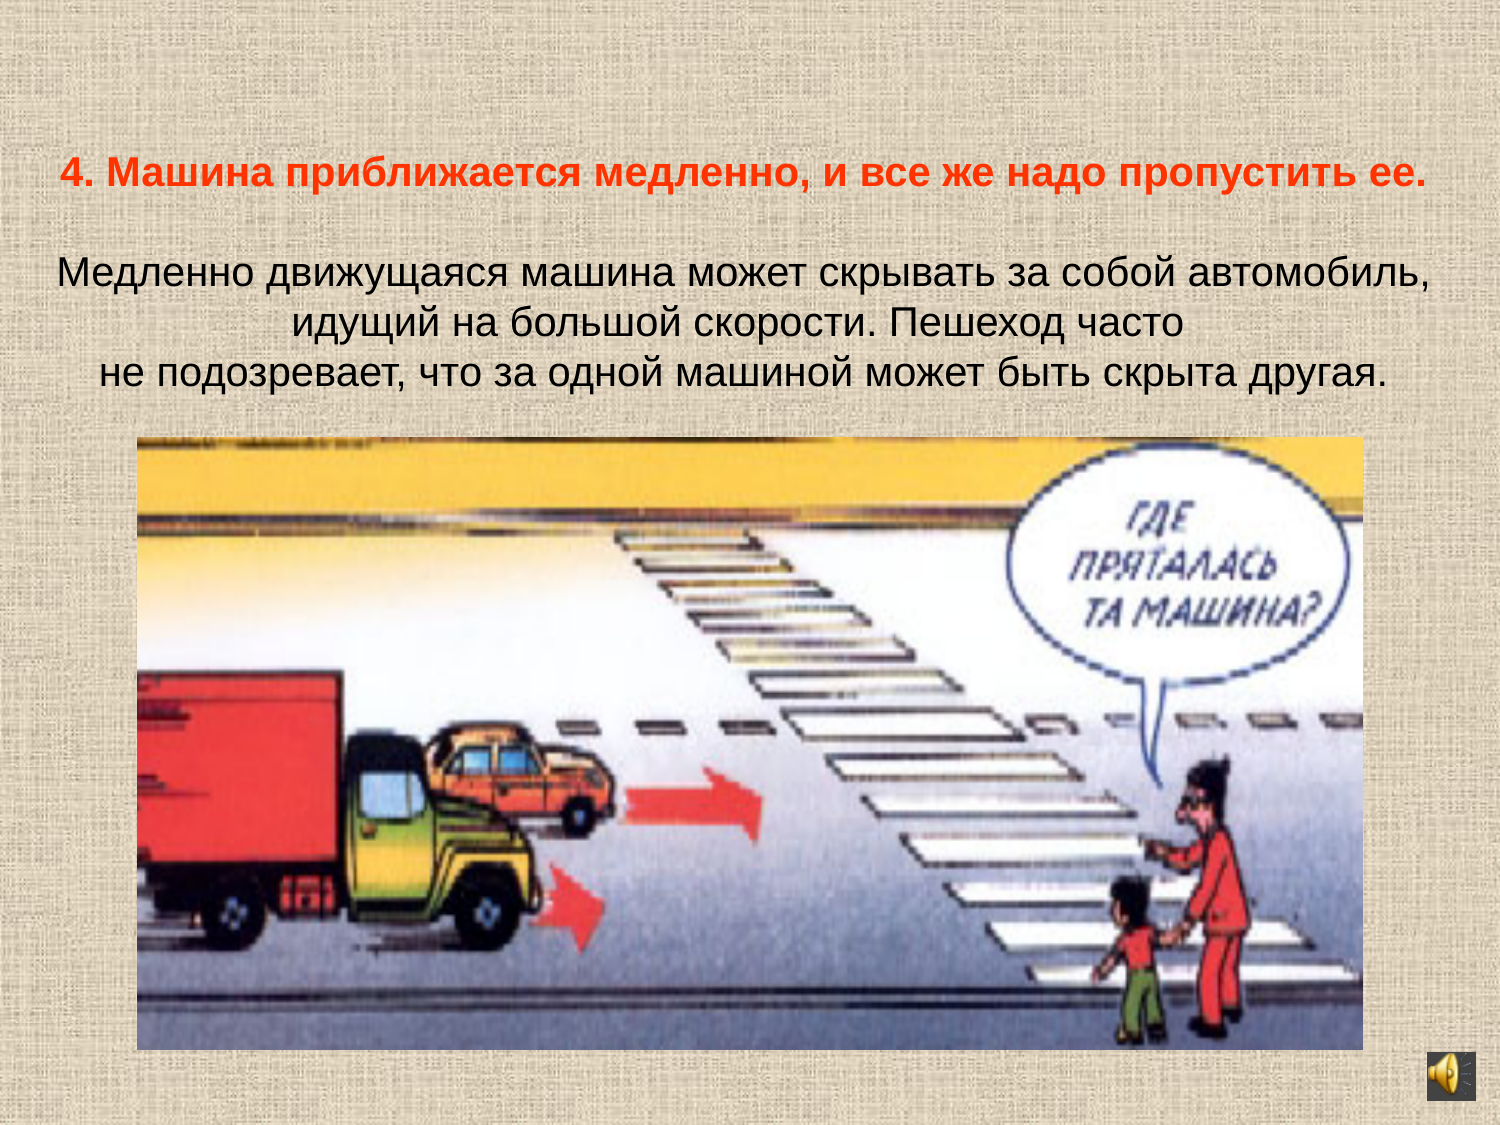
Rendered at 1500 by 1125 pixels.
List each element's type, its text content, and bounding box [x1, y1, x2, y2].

text_box 4. Машина приближается медленно, и все же надо пропустить ее. Медленно движущаяся машина может скрывать за собой автомобиль, идущий на большой скорости. Пешеход часто не подозревает, что за одной машиной может быть скрыта другая. [37, 137, 1450, 403]
picture [0, 0, 1500, 1125]
